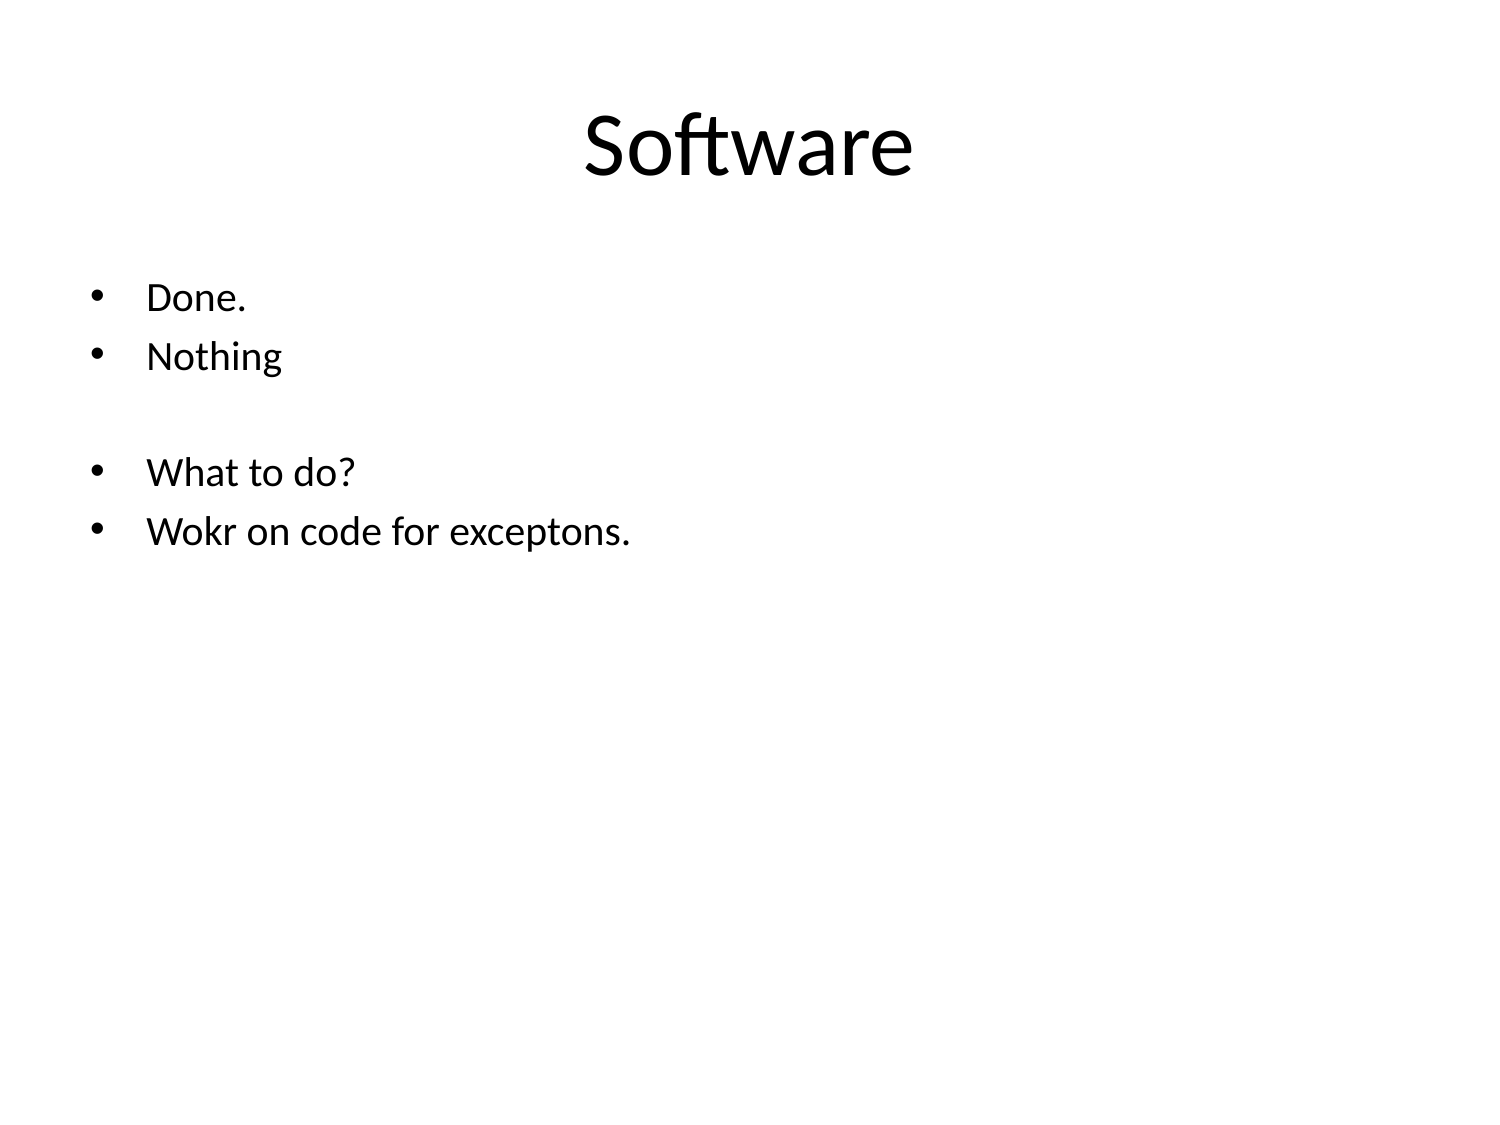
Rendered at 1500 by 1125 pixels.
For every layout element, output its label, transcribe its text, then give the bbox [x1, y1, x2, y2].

title Software [75, 45, 1425, 233]
list Done. Nothing What to do? Wokr on code for exceptons. [75, 262, 1425, 1005]
